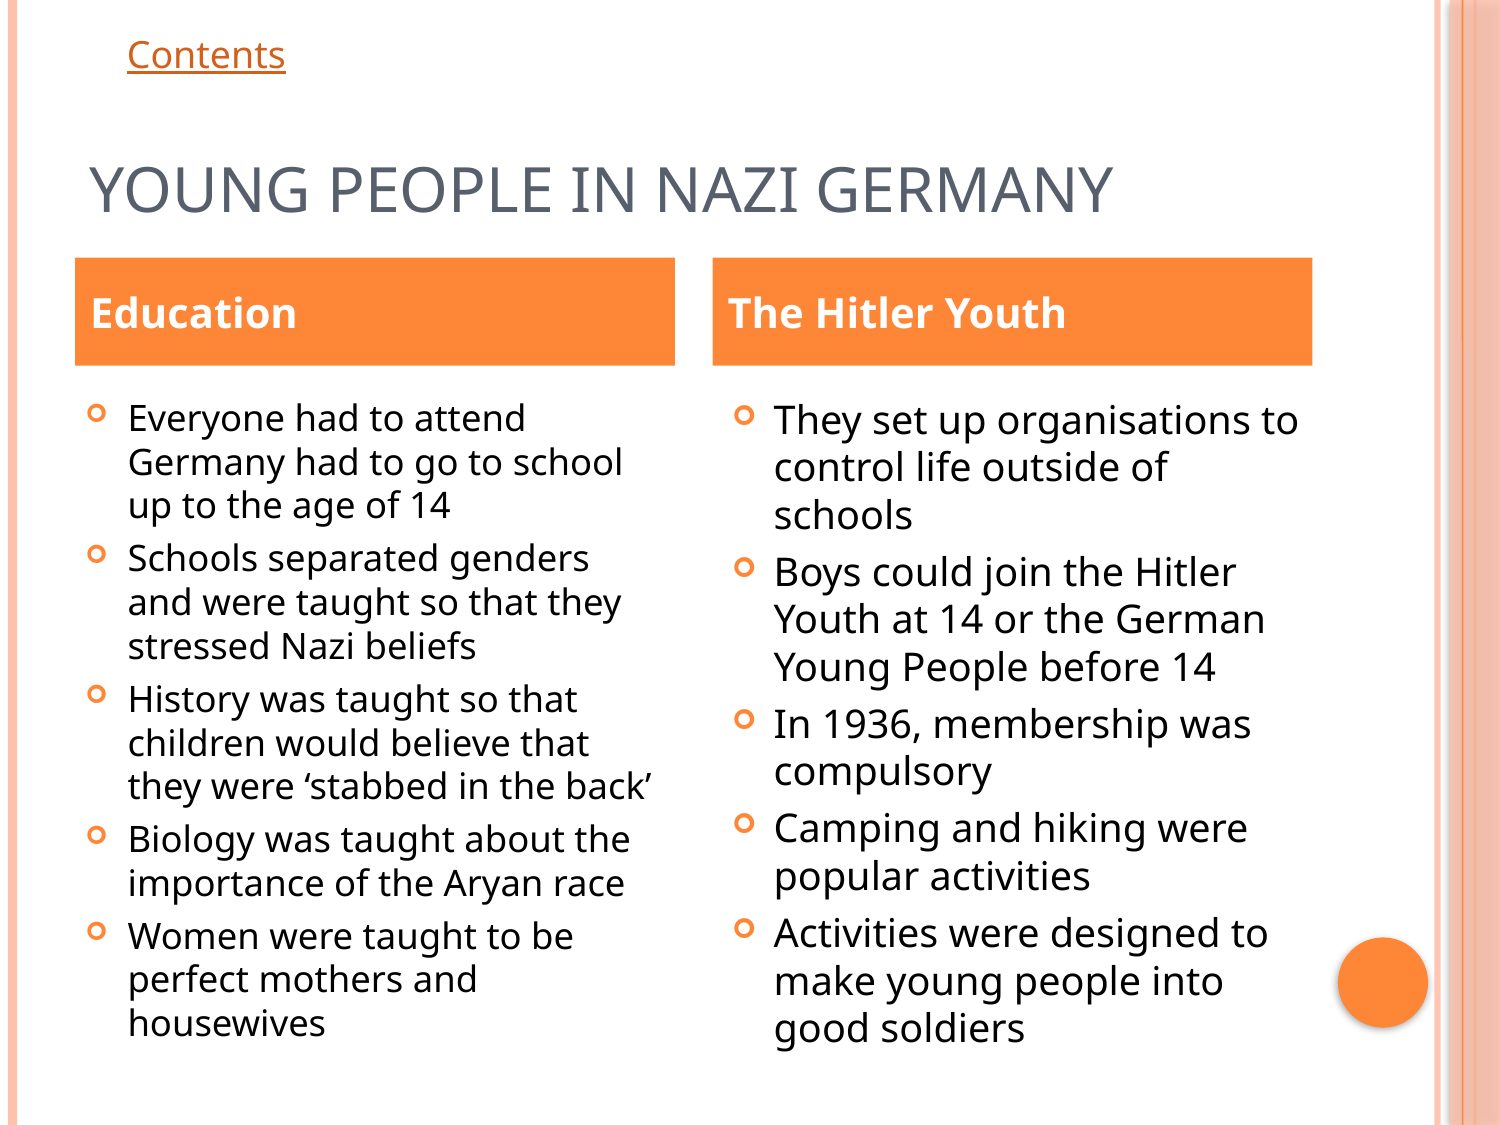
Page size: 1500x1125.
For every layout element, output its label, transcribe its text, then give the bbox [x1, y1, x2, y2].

list Education [74, 257, 676, 366]
list They set up organisations to control life outside of schools Boys could join the Hitler Youth at 14 or the German Young People before 14 In 1936, membership was compulsory Camping and hiking were popular activities Activities were designed to make young people into good soldiers [716, 387, 1318, 1067]
title Young People in Nazi Germany [75, 44, 1313, 233]
list Everyone had to attend Germany had to go to school up to the age of 14 Schools separated genders and were taught so that they stressed Nazi beliefs History was taught so that children would believe that they were ‘stabbed in the back’ Biology was taught about the importance of the Aryan race Women were taught to be perfect mothers and housewives [70, 387, 676, 1091]
list The Hitler Youth [712, 257, 1313, 366]
